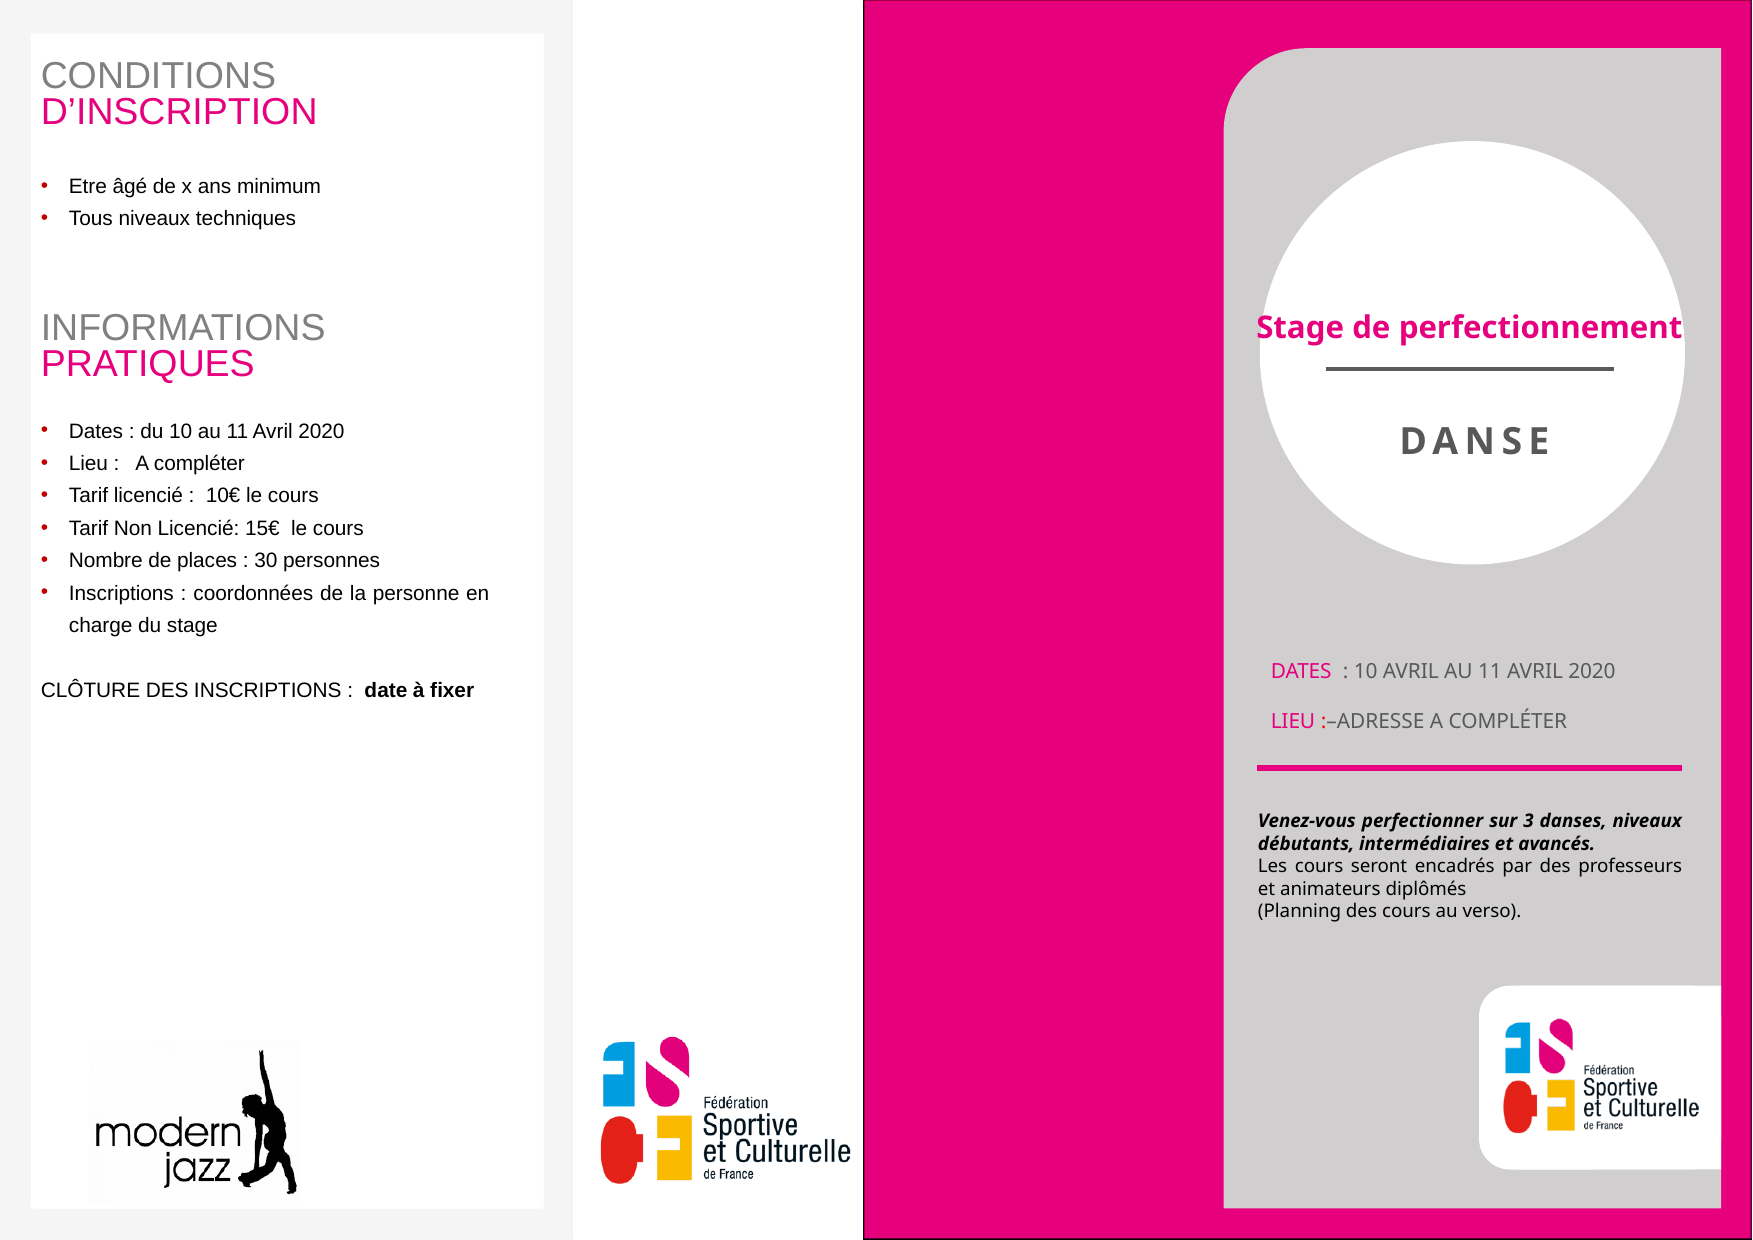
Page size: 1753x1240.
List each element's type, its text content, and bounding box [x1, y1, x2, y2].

text_box Etre âgé de x ans minimum Tous niveaux techniques [40, 165, 490, 263]
text_box Dates : du 10 au 11 Avril 2020 Lieu : A compléter Tarif licencié : 10€ le cours Tarif Non Licencié: 15€ le cours Nombre de places : 30 personnes Inscriptions : coordonnées de la personne en charge du stage CLÔTURE DES INSCRIPTIONS : date à fixer [40, 385, 490, 702]
text_box CONDITIONS d’inscription [40, 59, 529, 132]
text_box Dates : 10 avril AU 11 avril 2020 Lieu :–adresse a compléter [1270, 633, 1697, 733]
text_box Venez-vous perfectionner sur 3 danses, niveaux débutants, intermédiaires et avancés. Les cours seront encadrés par des professeurs et animateurs diplômés (Planning des cours au verso). [1243, 801, 1697, 929]
text_box Stage de perfectionnement [1214, 307, 1725, 346]
picture [0, 0, 1752, 1240]
text_box DANSE [1224, 417, 1715, 463]
text_box INFORMATIONS PRATIQUES [40, 312, 529, 385]
